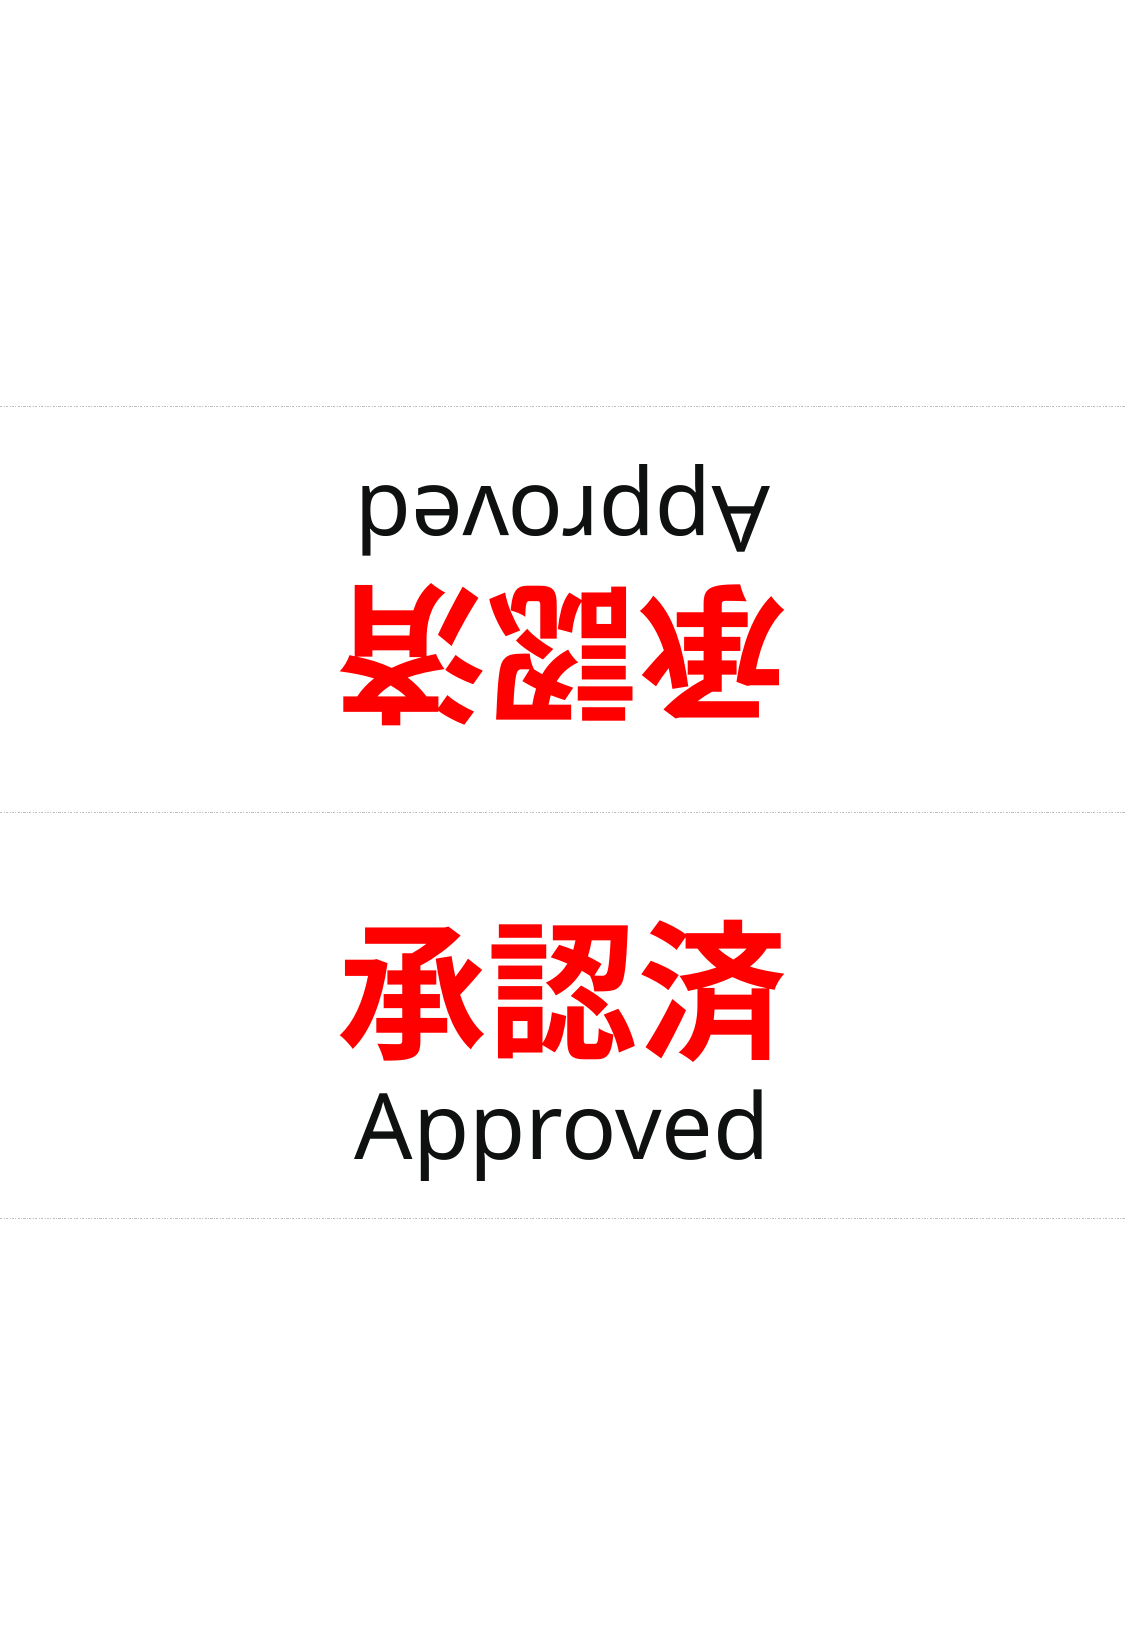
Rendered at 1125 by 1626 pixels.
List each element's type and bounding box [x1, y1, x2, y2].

text_box [320, 459, 805, 756]
text_box [320, 890, 805, 1187]
